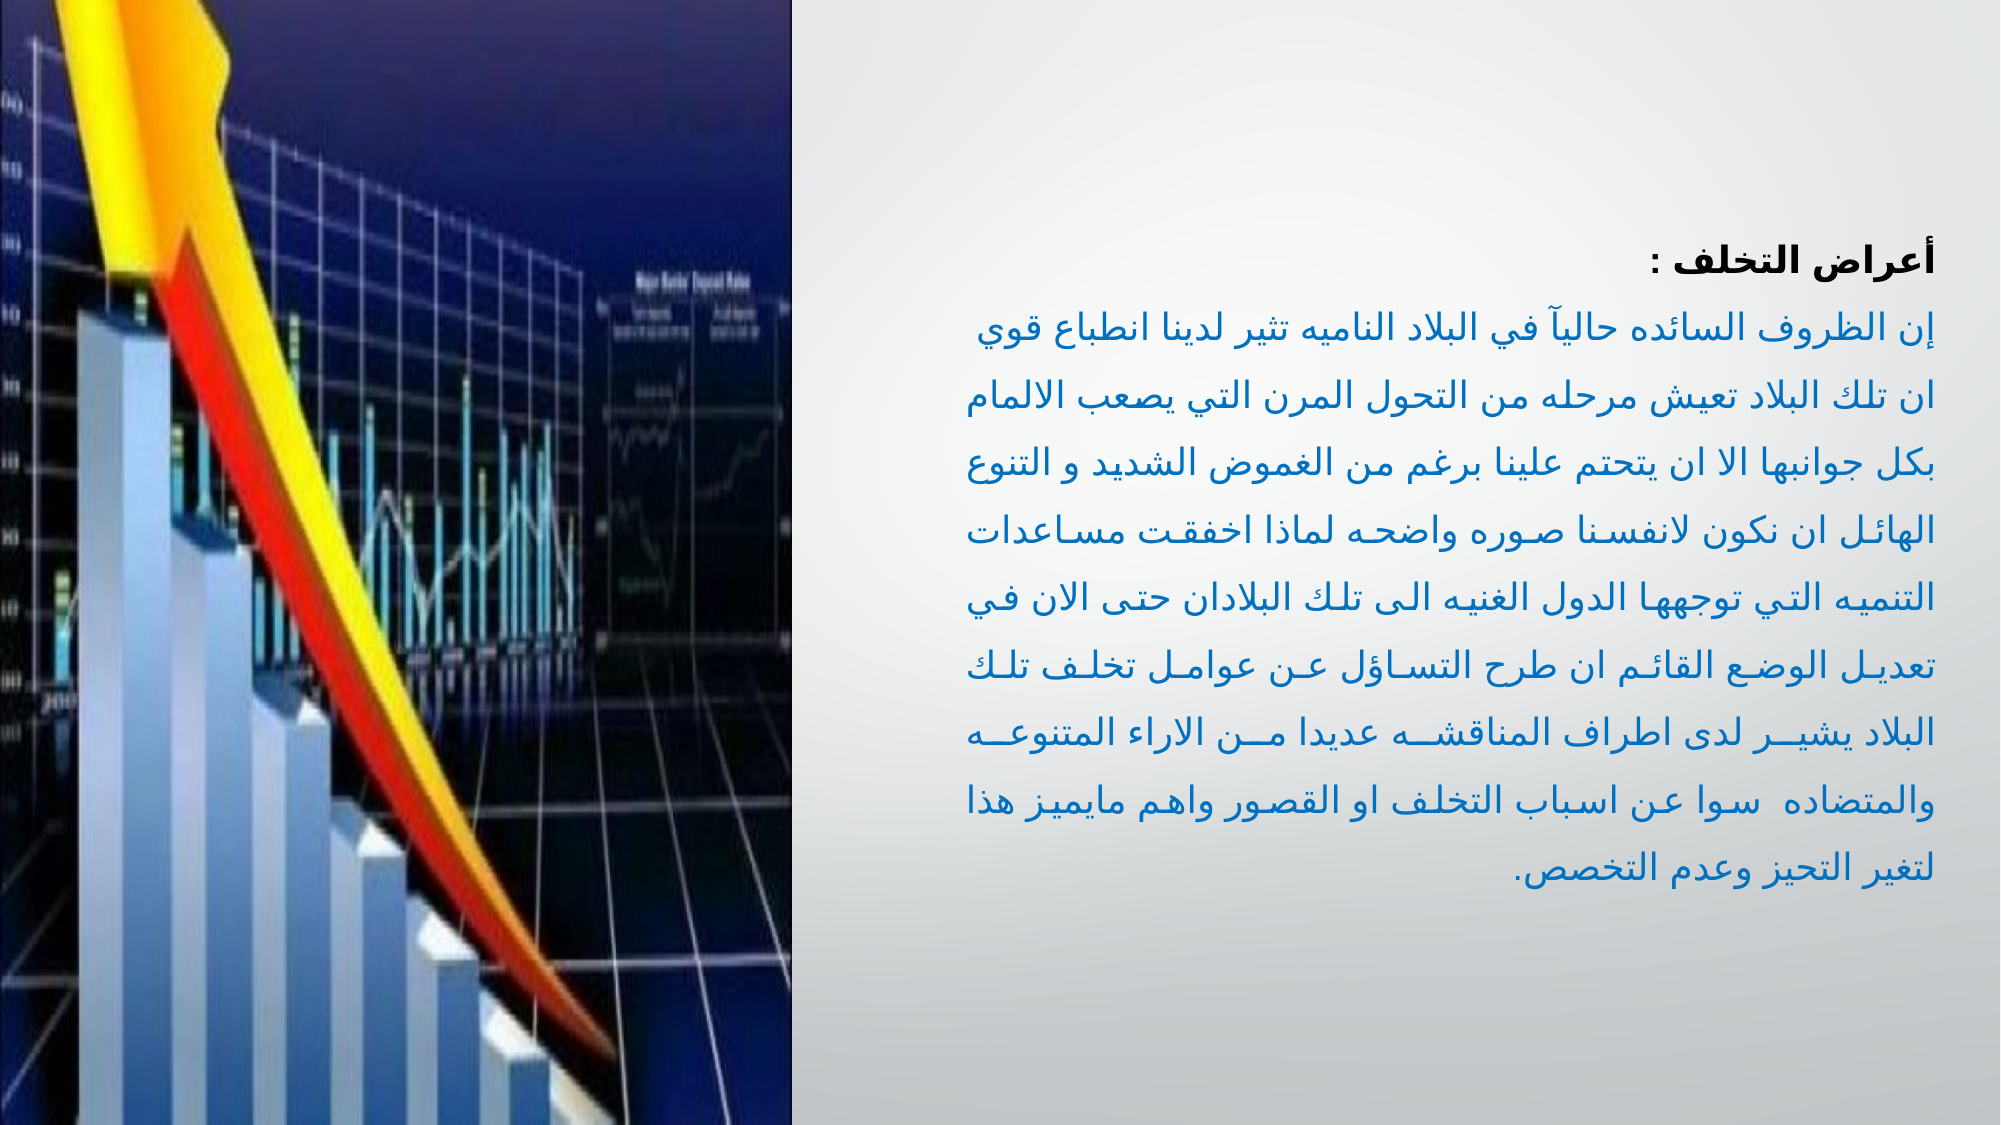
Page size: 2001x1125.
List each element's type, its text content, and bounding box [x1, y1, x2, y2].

text_box أعراض التخلف : إن الظروف السائده حاليآ في البلاد الناميه تثير لدينا انطباع قوي ان تلك البلاد تعيش مرحله من التحول المرن التي يصعب الالمام بكل جوانبها الا ان يتحتم علينا برغم من الغموض الشديد و التنوع الهائل ان نكون لانفسنا صوره واضحه لماذا اخفقت مساعدات التنميه التي توجهها الدول الغنيه الى تلك البلادان حتى الان في تعديل الوضع القائم ان طرح التساؤل عن عوامل تخلف تلك البلاد يشير لدى اطراف المناقشه عديدا من الاراء المتنوعه والمتضاده سوا عن اسباب التخلف او القصور واهم مايميز هذا لتغير التحيز وعدم التخصص. [951, 228, 1952, 896]
picture [0, 0, 792, 1125]
